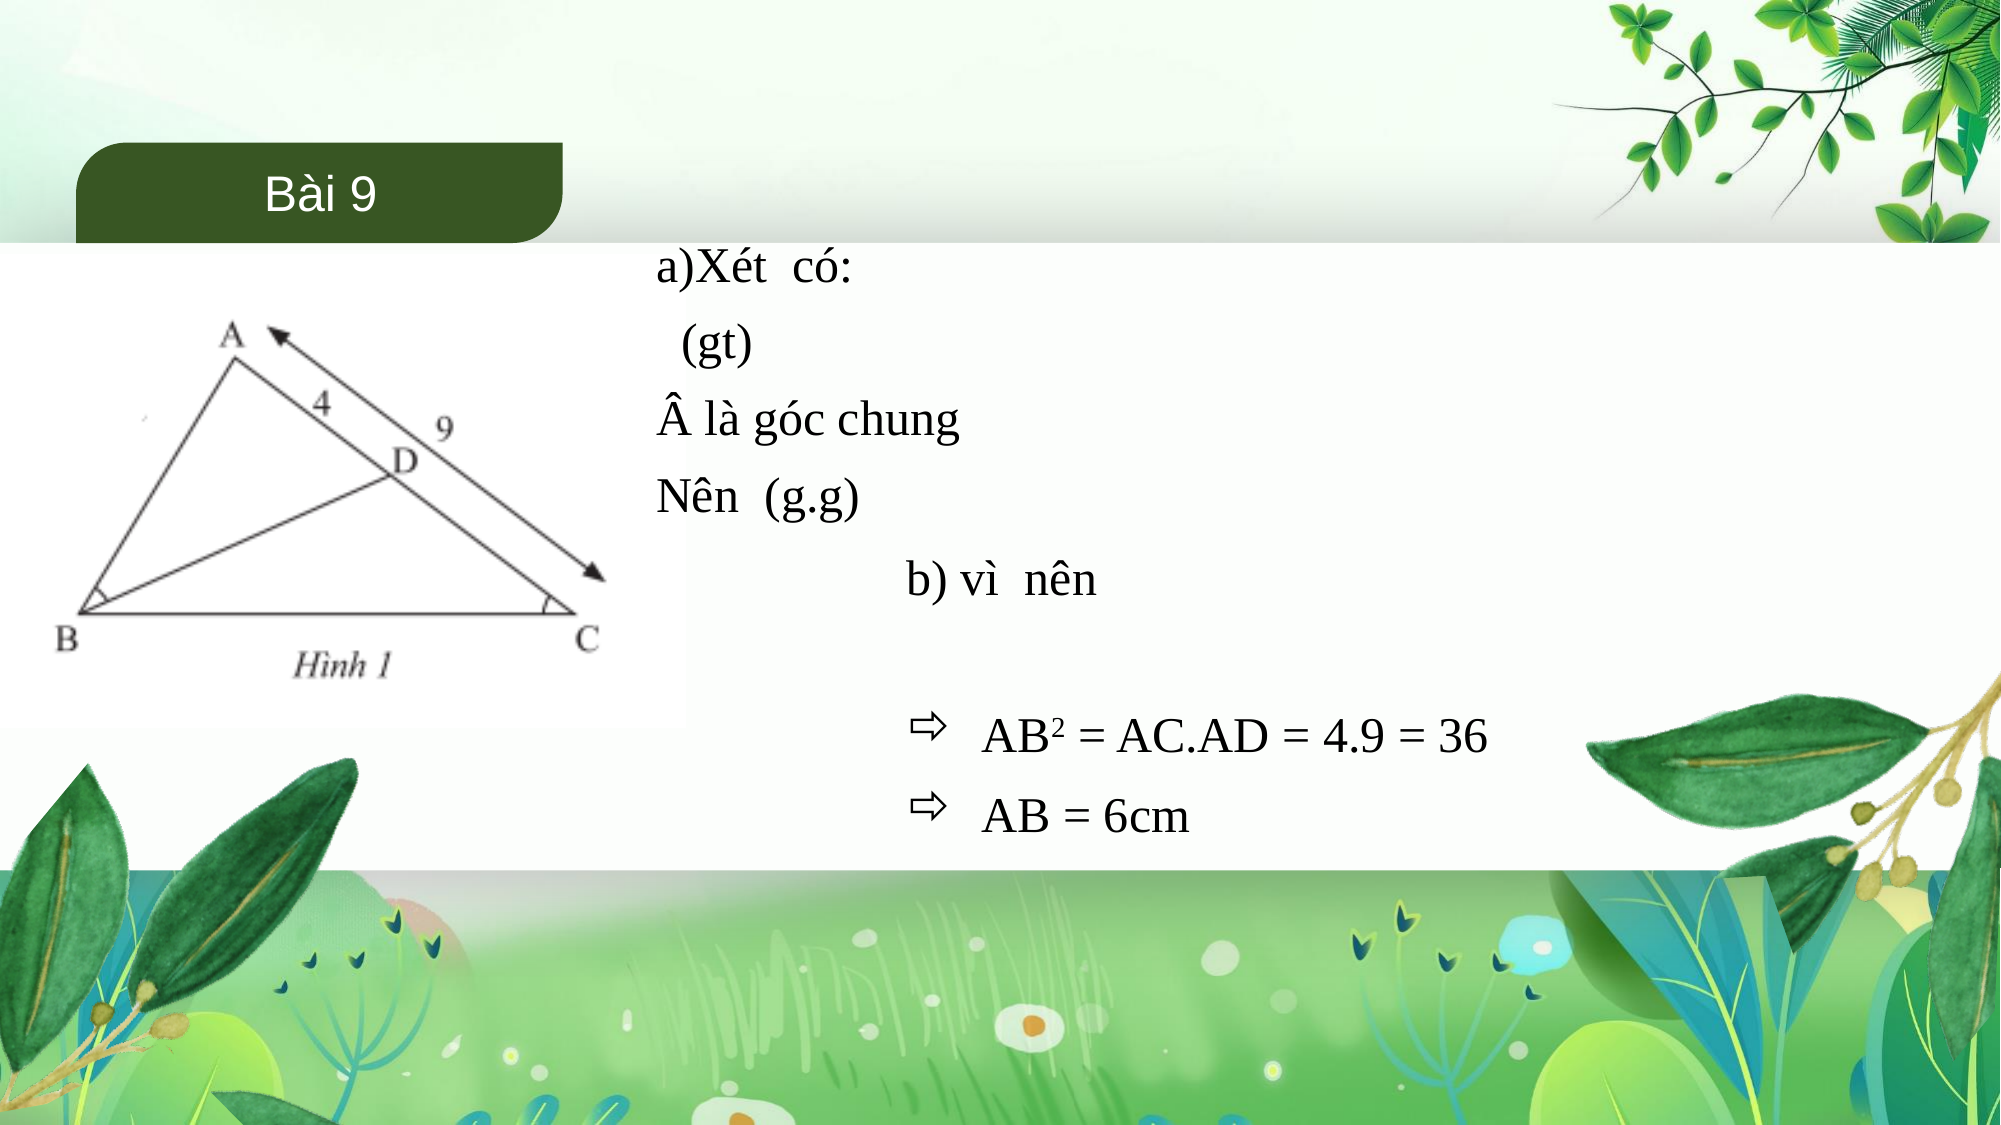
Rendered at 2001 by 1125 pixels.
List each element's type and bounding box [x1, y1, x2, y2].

text_box [0, 254, 686, 728]
picture [0, 0, 2001, 1125]
text_box [76, 142, 563, 243]
